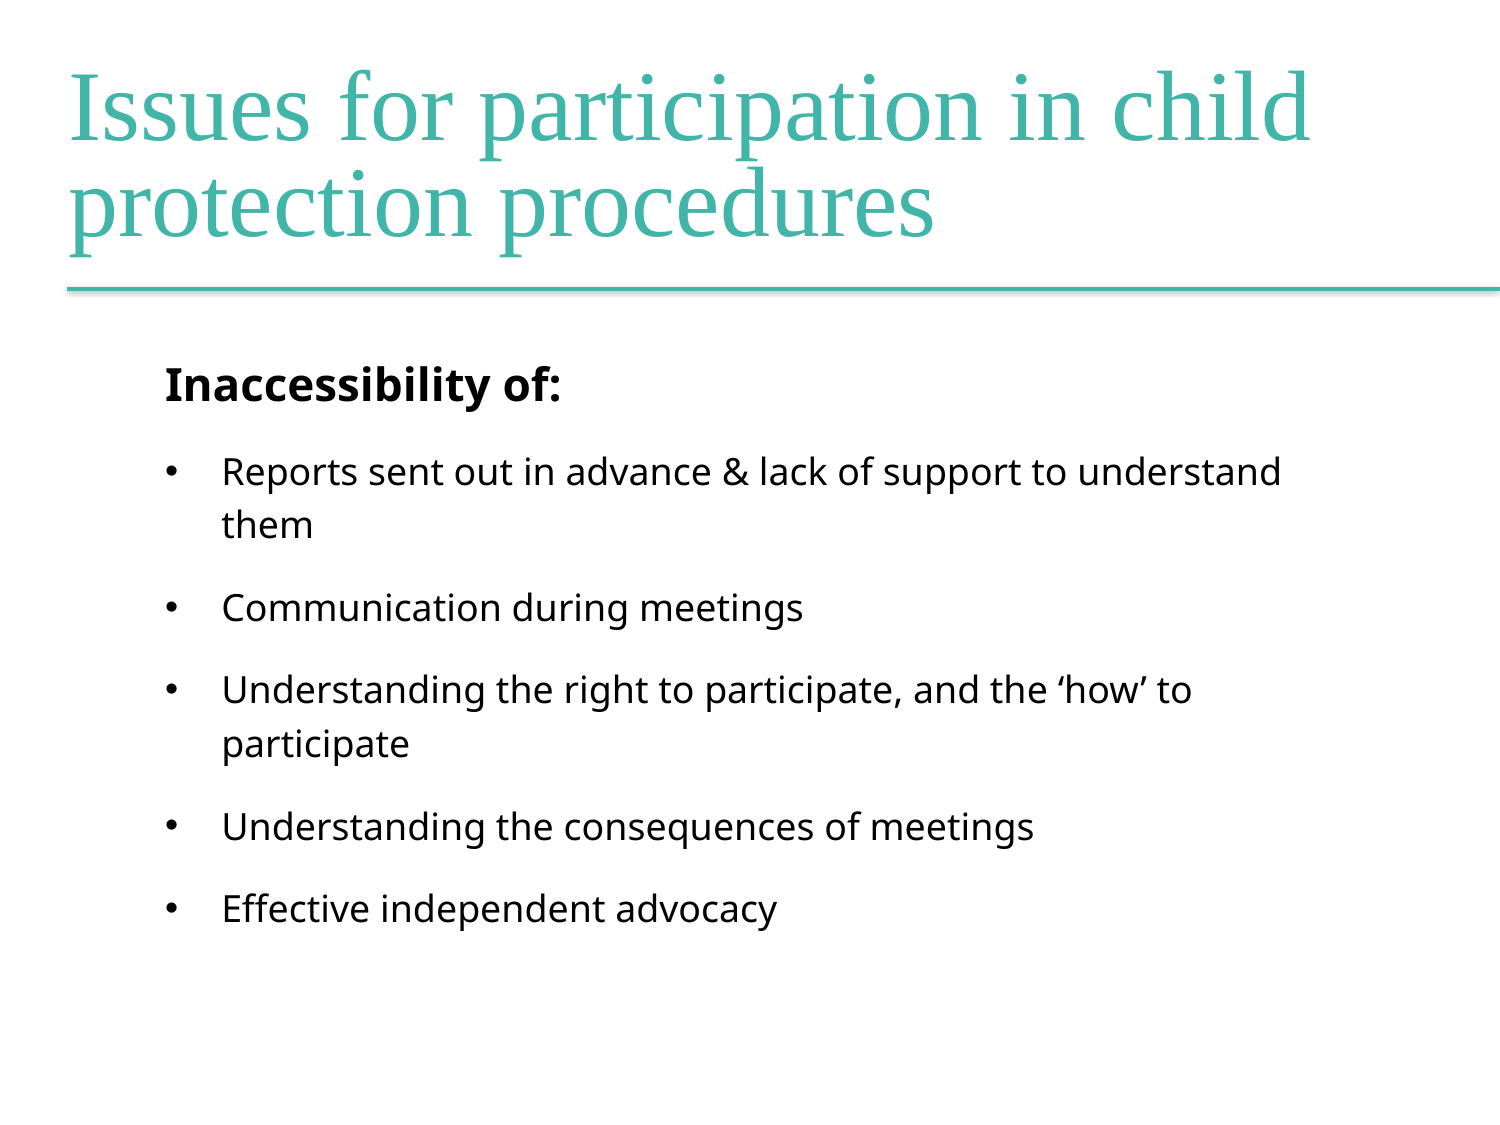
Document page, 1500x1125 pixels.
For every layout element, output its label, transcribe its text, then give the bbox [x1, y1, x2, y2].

text_box Issues for participation in child protection procedures [53, 15, 1448, 304]
list Inaccessibility of: Reports sent out in advance & lack of support to understand them Communication during meetings Understanding the right to participate, and the ‘how’ to participate Understanding the consequences of meetings Effective independent advocacy [150, 336, 1350, 1080]
